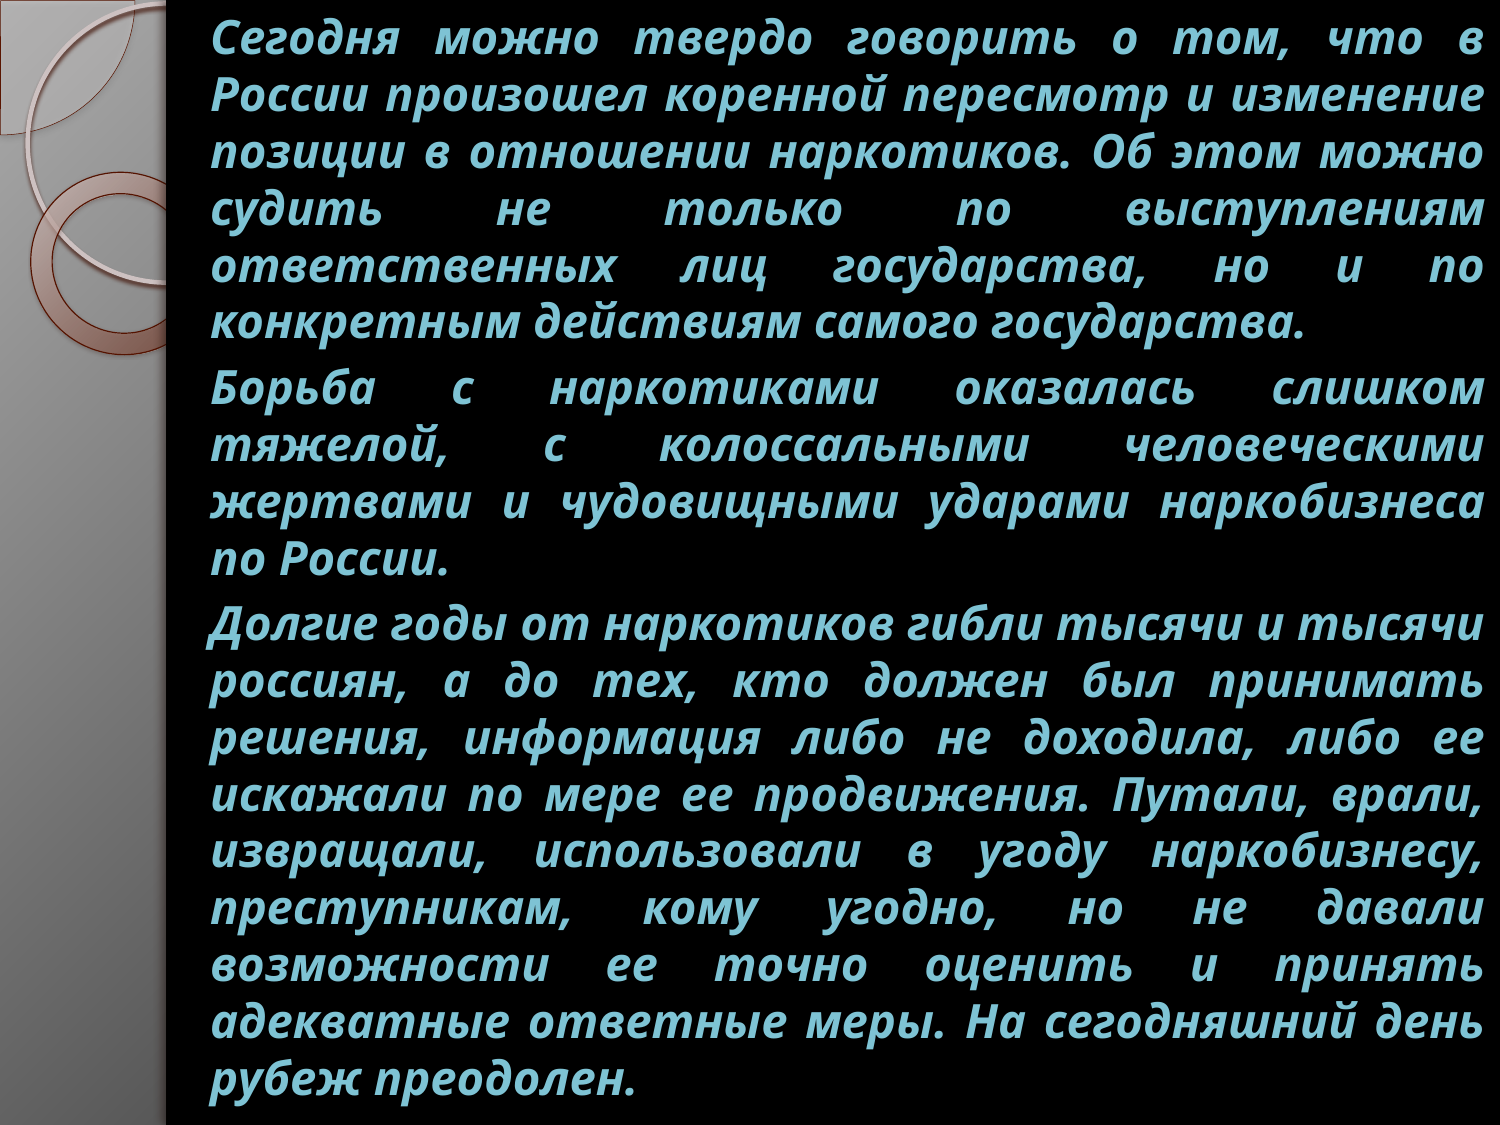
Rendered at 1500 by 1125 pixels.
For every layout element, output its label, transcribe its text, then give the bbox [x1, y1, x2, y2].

list Сегодня можно твердо говорить о том, что в России произошел коренной пересмотр и изменение позиции в отношении наркотиков. Об этом можно судить не только по выступлениям ответственных лиц государства, но и по конкретным действиям самого государства. Борьба с наркотиками оказалась слишком тяжелой, с колоссальными человеческими жертвами и чудовищными ударами наркобизнеса по России. Долгие годы от наркотиков гибли тысячи и тысячи россиян, а до тех, кто должен был принимать решения, информация либо не доходила, либо ее искажали по мере ее продвижения. Путали, врали, извращали, использовали в угоду наркобизнесу, преступникам, кому угодно, но не давали возможности ее точно оценить и принять адекватные ответные меры. На сегодняшний день рубеж преодолен. [183, 0, 1500, 1125]
